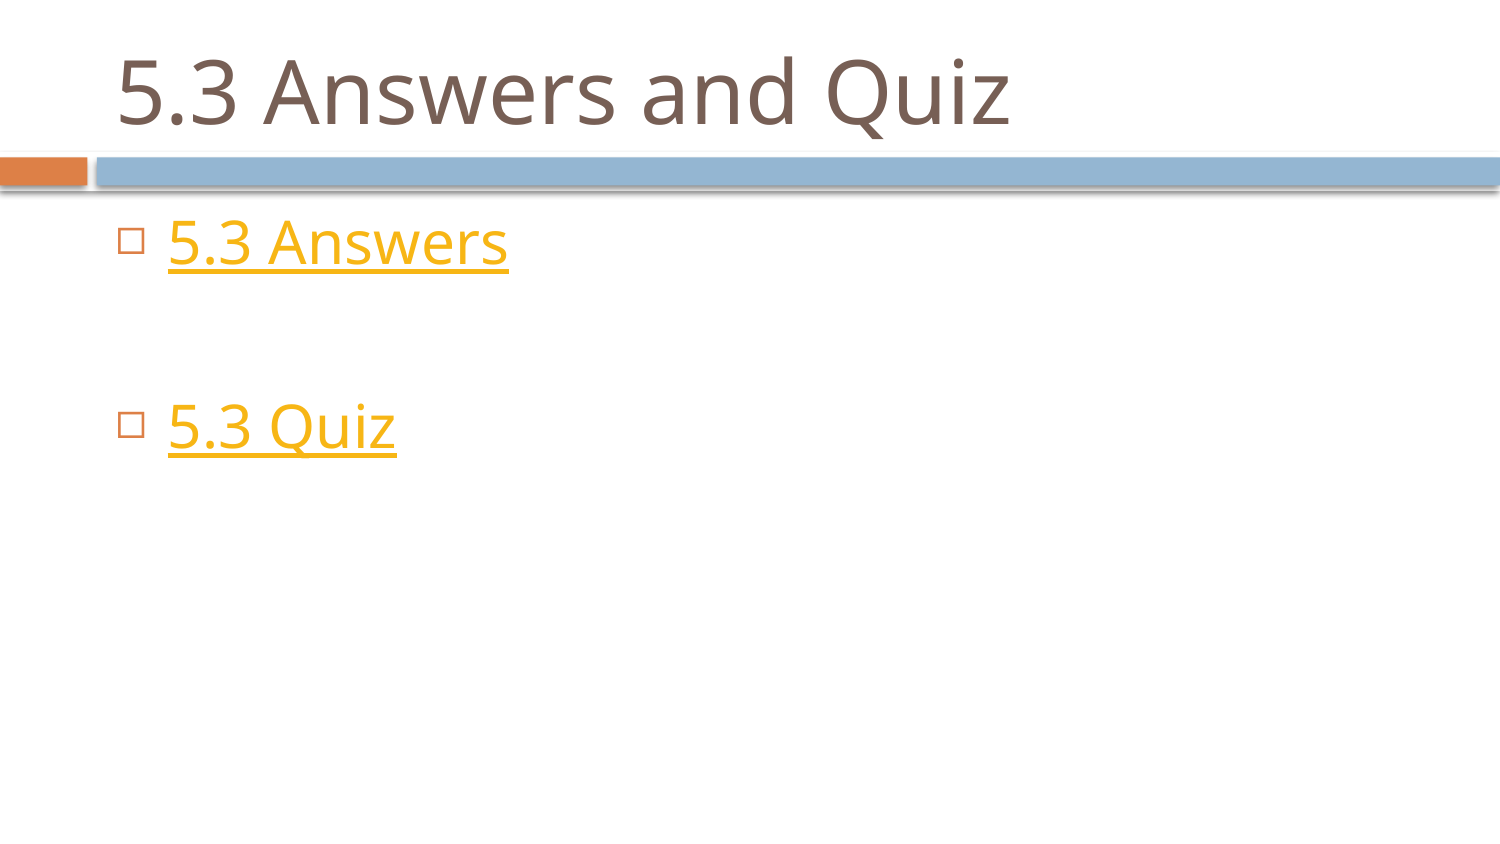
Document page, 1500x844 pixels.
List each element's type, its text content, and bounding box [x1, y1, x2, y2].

list 5.3 Answers 5.3 Quiz [100, 196, 1438, 750]
title 5.3 Answers and Quiz [100, 28, 1438, 150]
